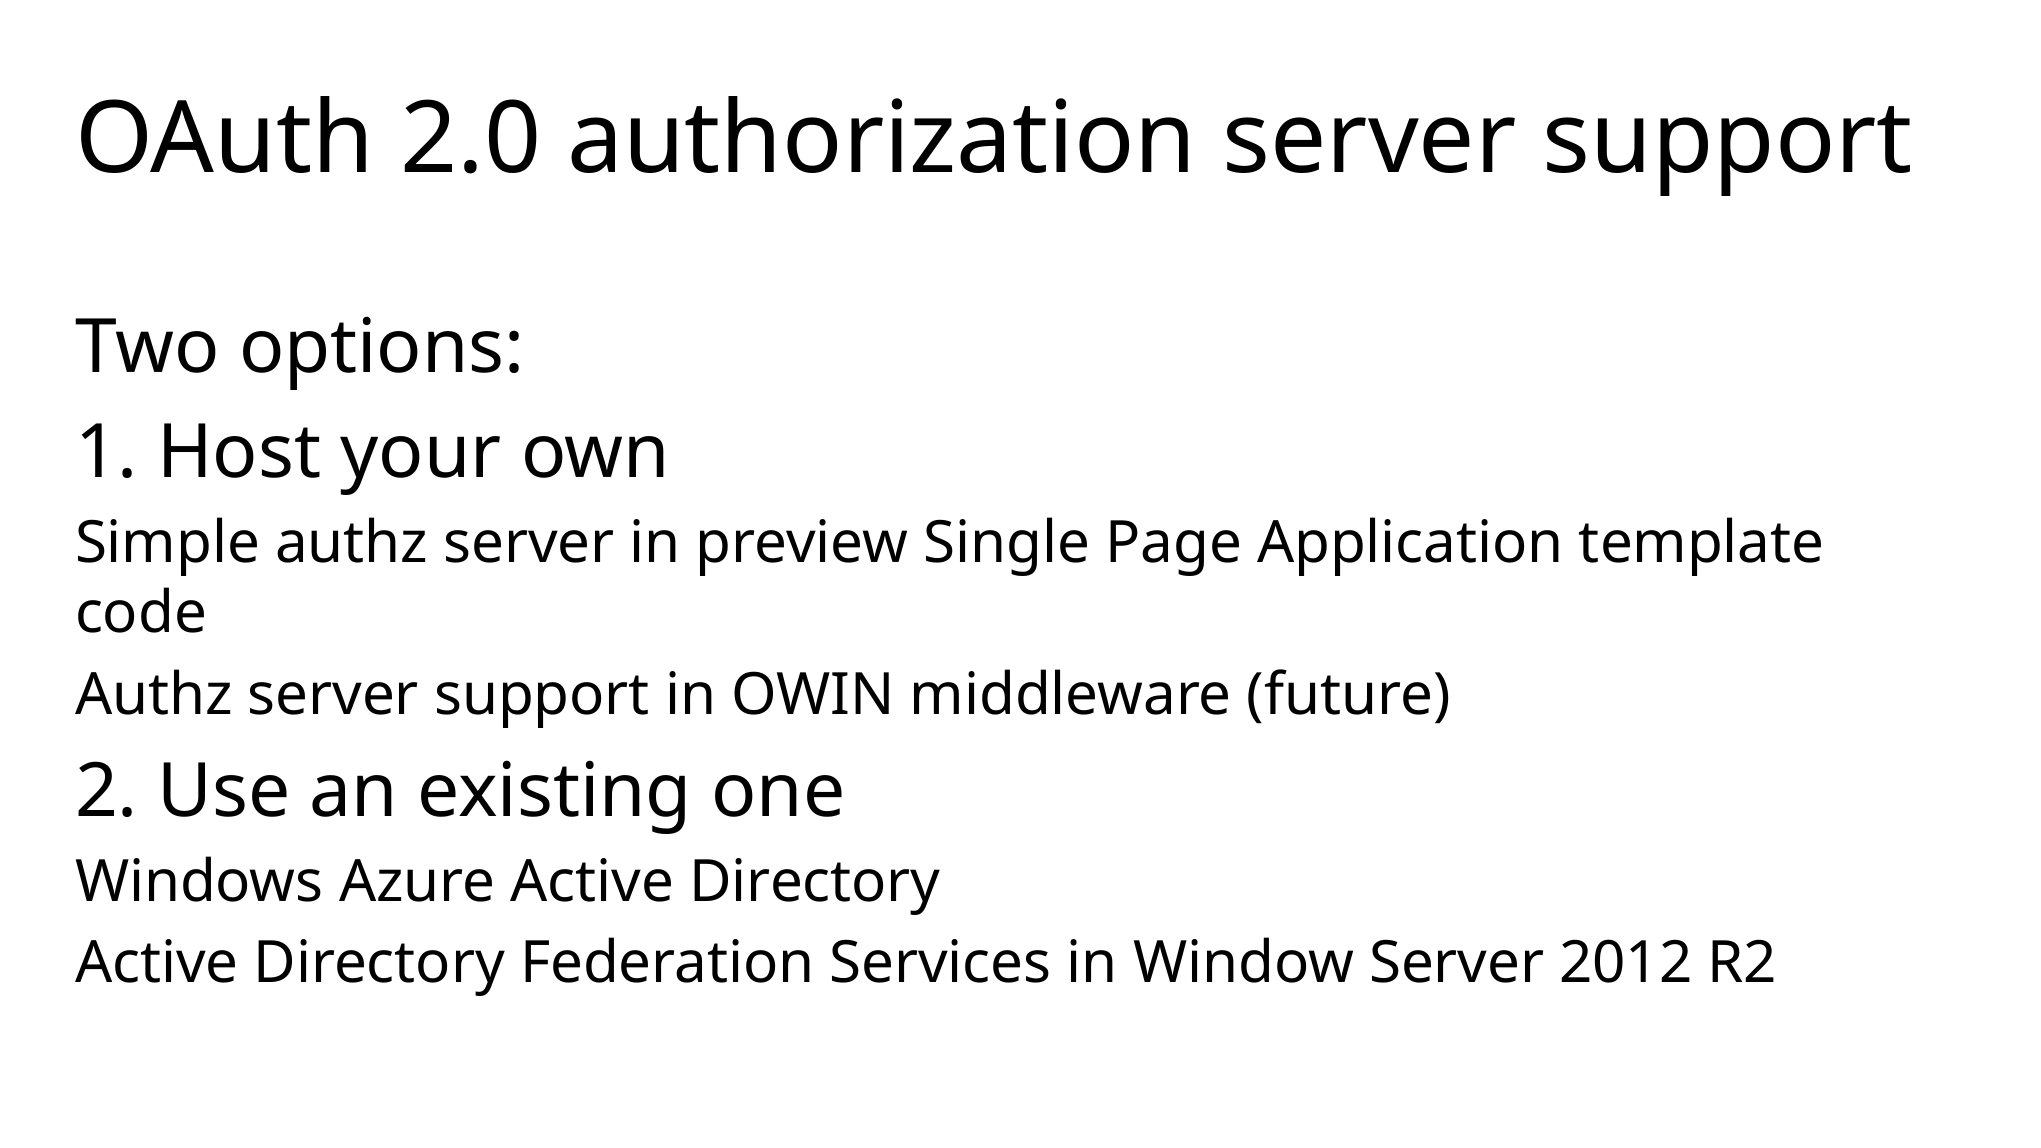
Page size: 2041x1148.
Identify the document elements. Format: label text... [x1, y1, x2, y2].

title OAuth 2.0 authorization server support [45, 48, 1996, 199]
list Two options: 1. Host your own Simple authz server in preview Single Page Application template code Authz server support in OWIN middleware (future) 2. Use an existing one Windows Azure Active Directory Active Directory Federation Services in Window Server 2012 R2 [45, 273, 1996, 1099]
